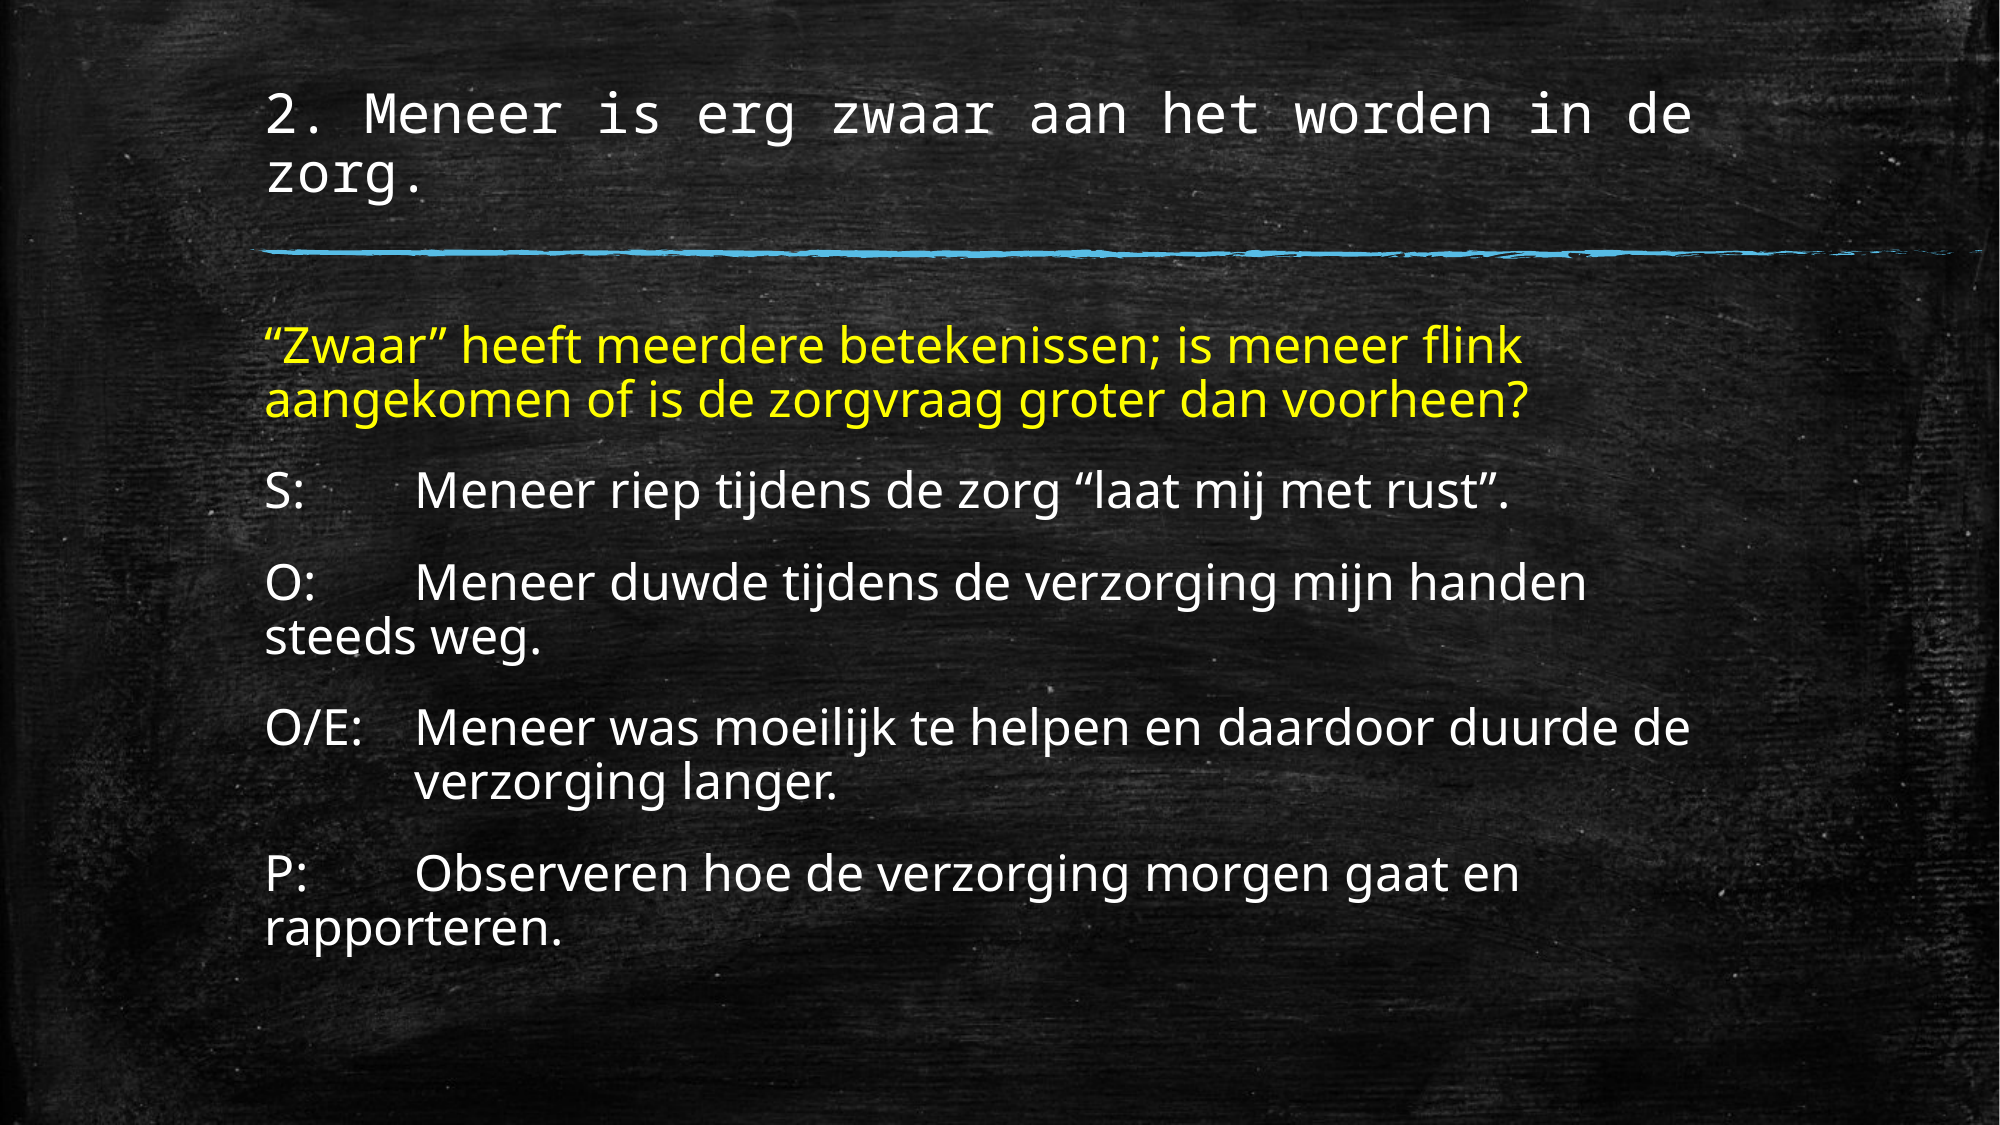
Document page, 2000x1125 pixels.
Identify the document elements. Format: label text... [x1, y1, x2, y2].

list “Zwaar” heeft meerdere betekenissen; is meneer flink aangekomen of is de zorgvraag groter dan voorheen? S: Meneer riep tijdens de zorg “laat mij met rust”. O: Meneer duwde tijdens de verzorging mijn handen steeds weg. O/E: Meneer was moeilijk te helpen en daardoor duurde de verzorging langer. P: Observeren hoe de verzorging morgen gaat en rapporteren. [249, 312, 1750, 1013]
title 2. Meneer is erg zwaar aan het worden in de zorg. [249, 45, 1750, 213]
